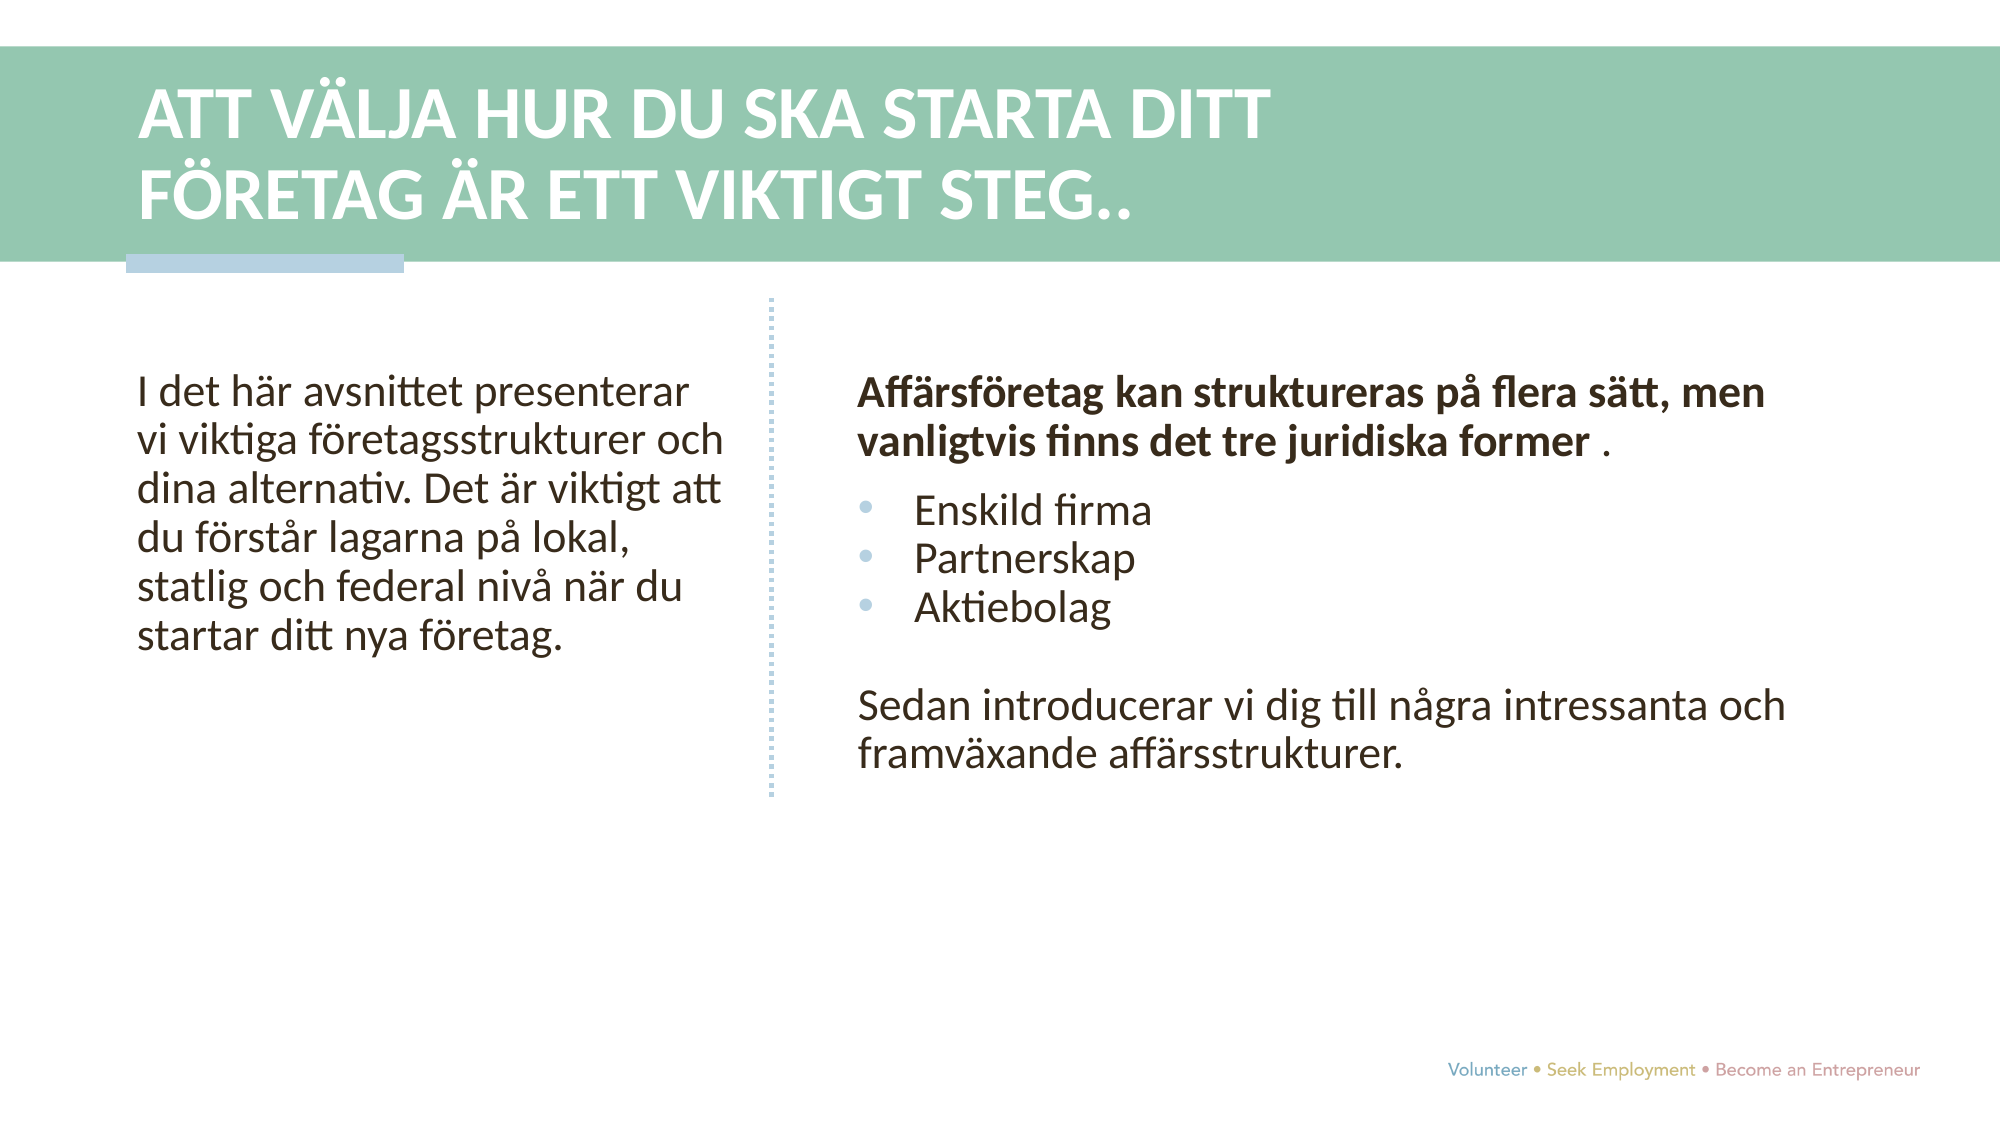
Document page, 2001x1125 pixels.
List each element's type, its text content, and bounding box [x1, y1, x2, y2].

picture [1418, 1046, 1971, 1103]
text_box I det här avsnittet presenterar vi viktiga företagsstrukturer och dina alternativ. Det är viktigt att du förstår lagarna på lokal, statlig och federal nivå när du startar ditt nya företag. [121, 358, 743, 1023]
text_box Affärsföretag kan struktureras på flera sätt, men vanligtvis finns det tre juridiska former . Enskild firma Partnerskap Aktiebolag Sedan introducerar vi dig till några intressanta och framväxande affärsstrukturer. [842, 360, 1871, 1024]
list ATT VÄLJA HUR DU SKA STARTA DITT FÖRETAG ÄR ETT VIKTIGT STEG.. [123, 62, 1412, 247]
